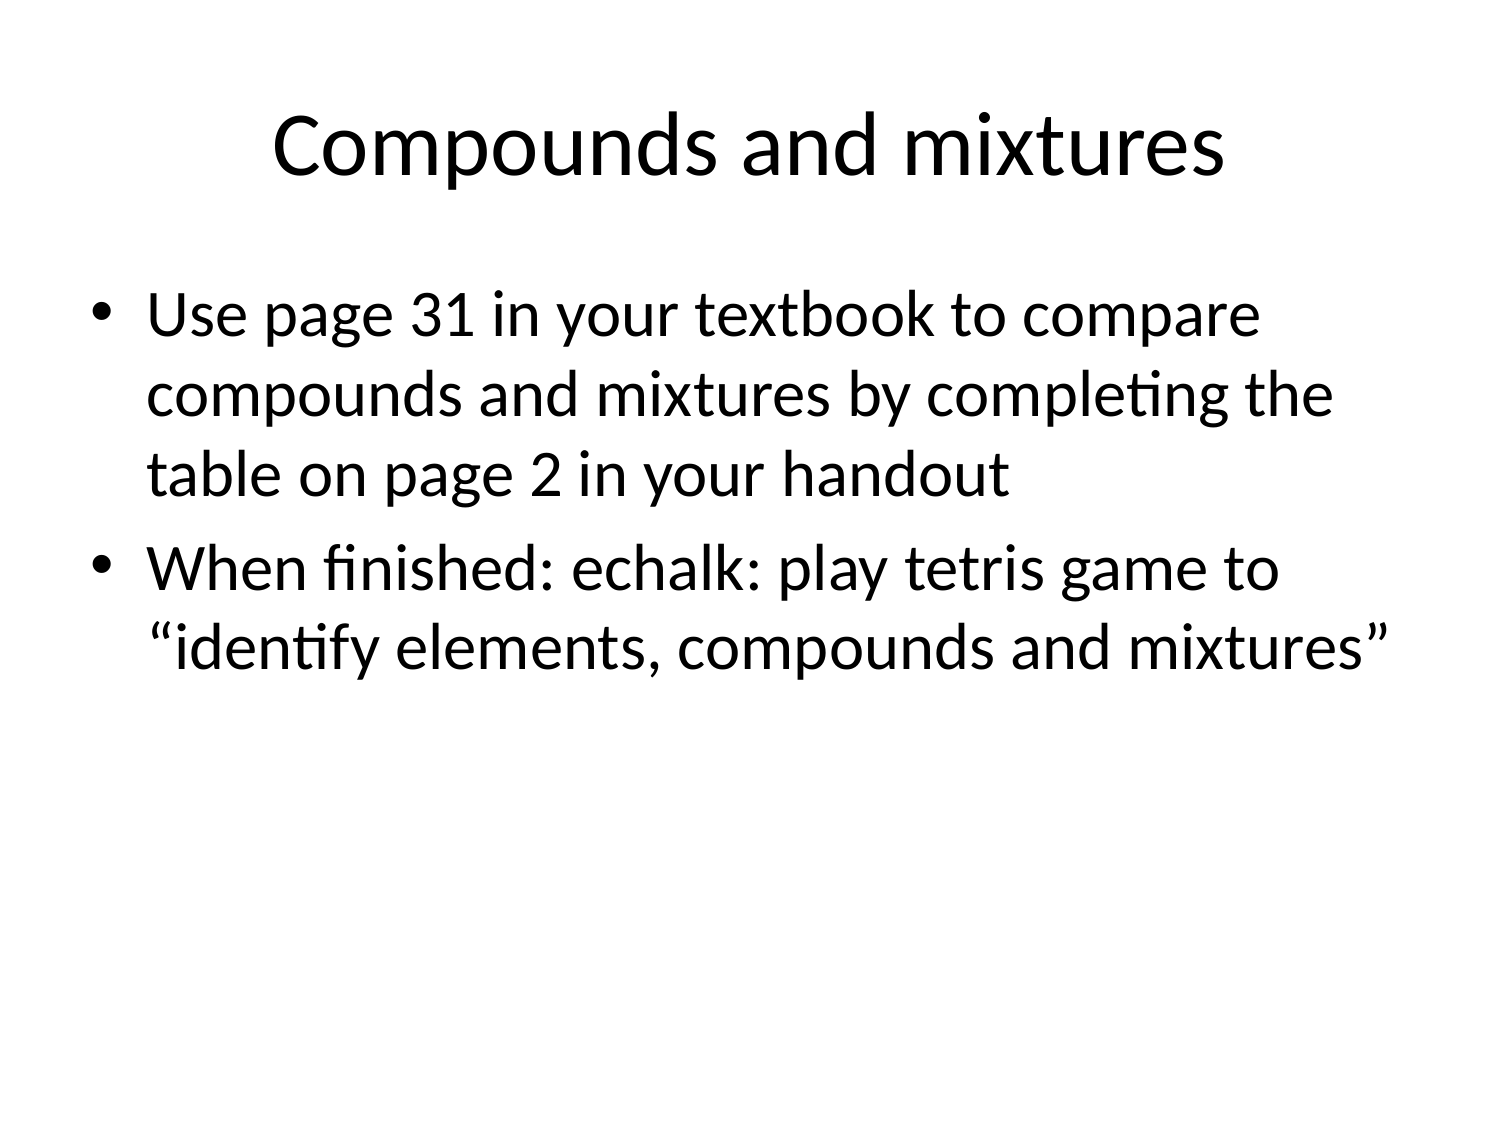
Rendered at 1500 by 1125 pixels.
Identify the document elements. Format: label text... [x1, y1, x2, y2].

list Use page 31 in your textbook to compare compounds and mixtures by completing the table on page 2 in your handout When finished: echalk: play tetris game to “identify elements, compounds and mixtures” [75, 262, 1425, 1005]
title Compounds and mixtures [75, 45, 1425, 233]
